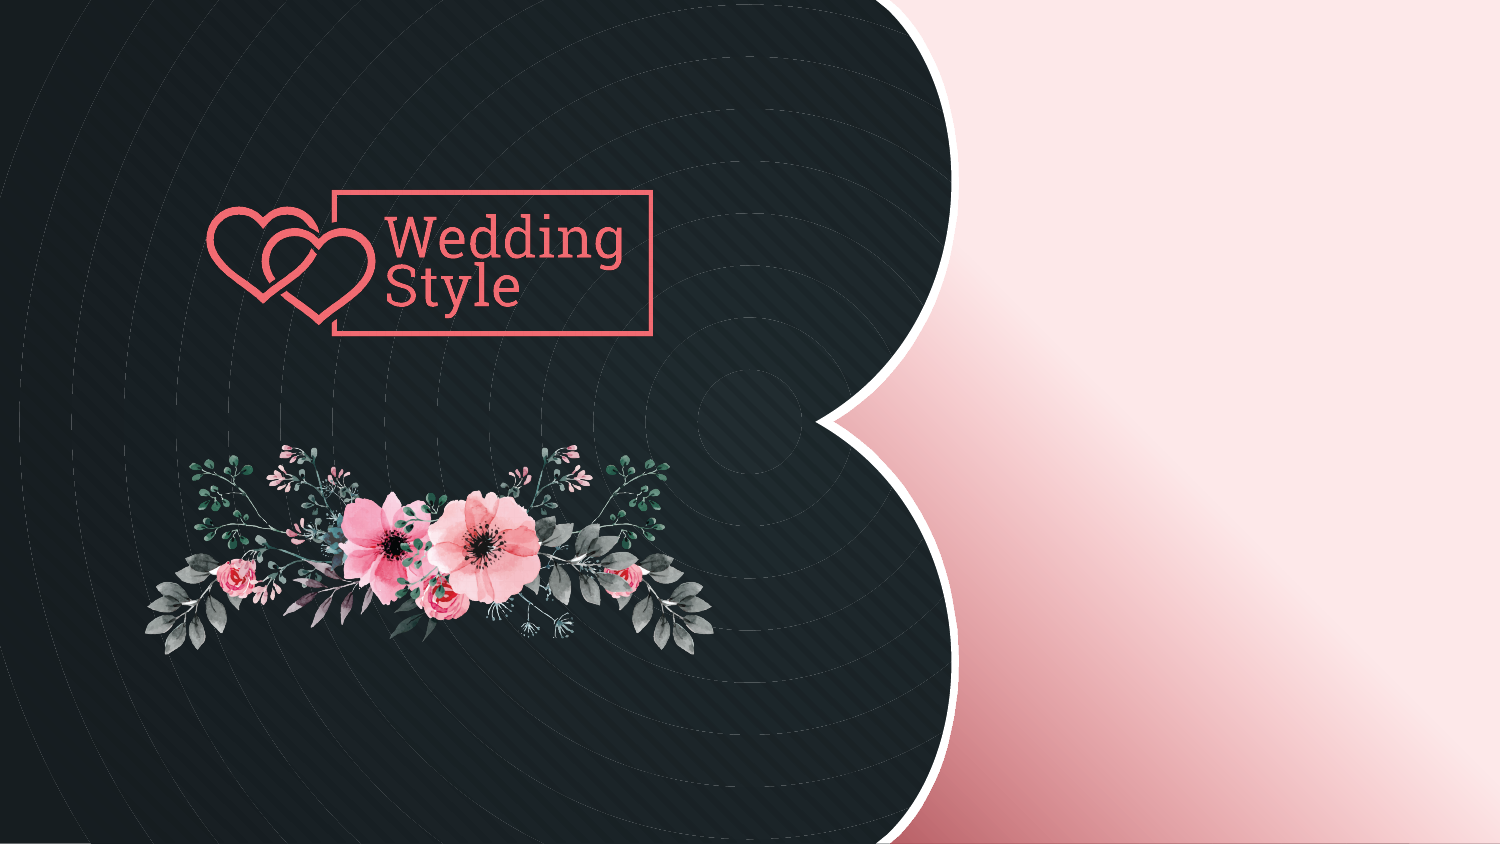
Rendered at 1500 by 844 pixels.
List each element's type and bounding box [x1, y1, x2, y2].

picture [833, 0, 1500, 844]
text_box [143, 189, 714, 655]
text_box [0, 0, 831, 843]
